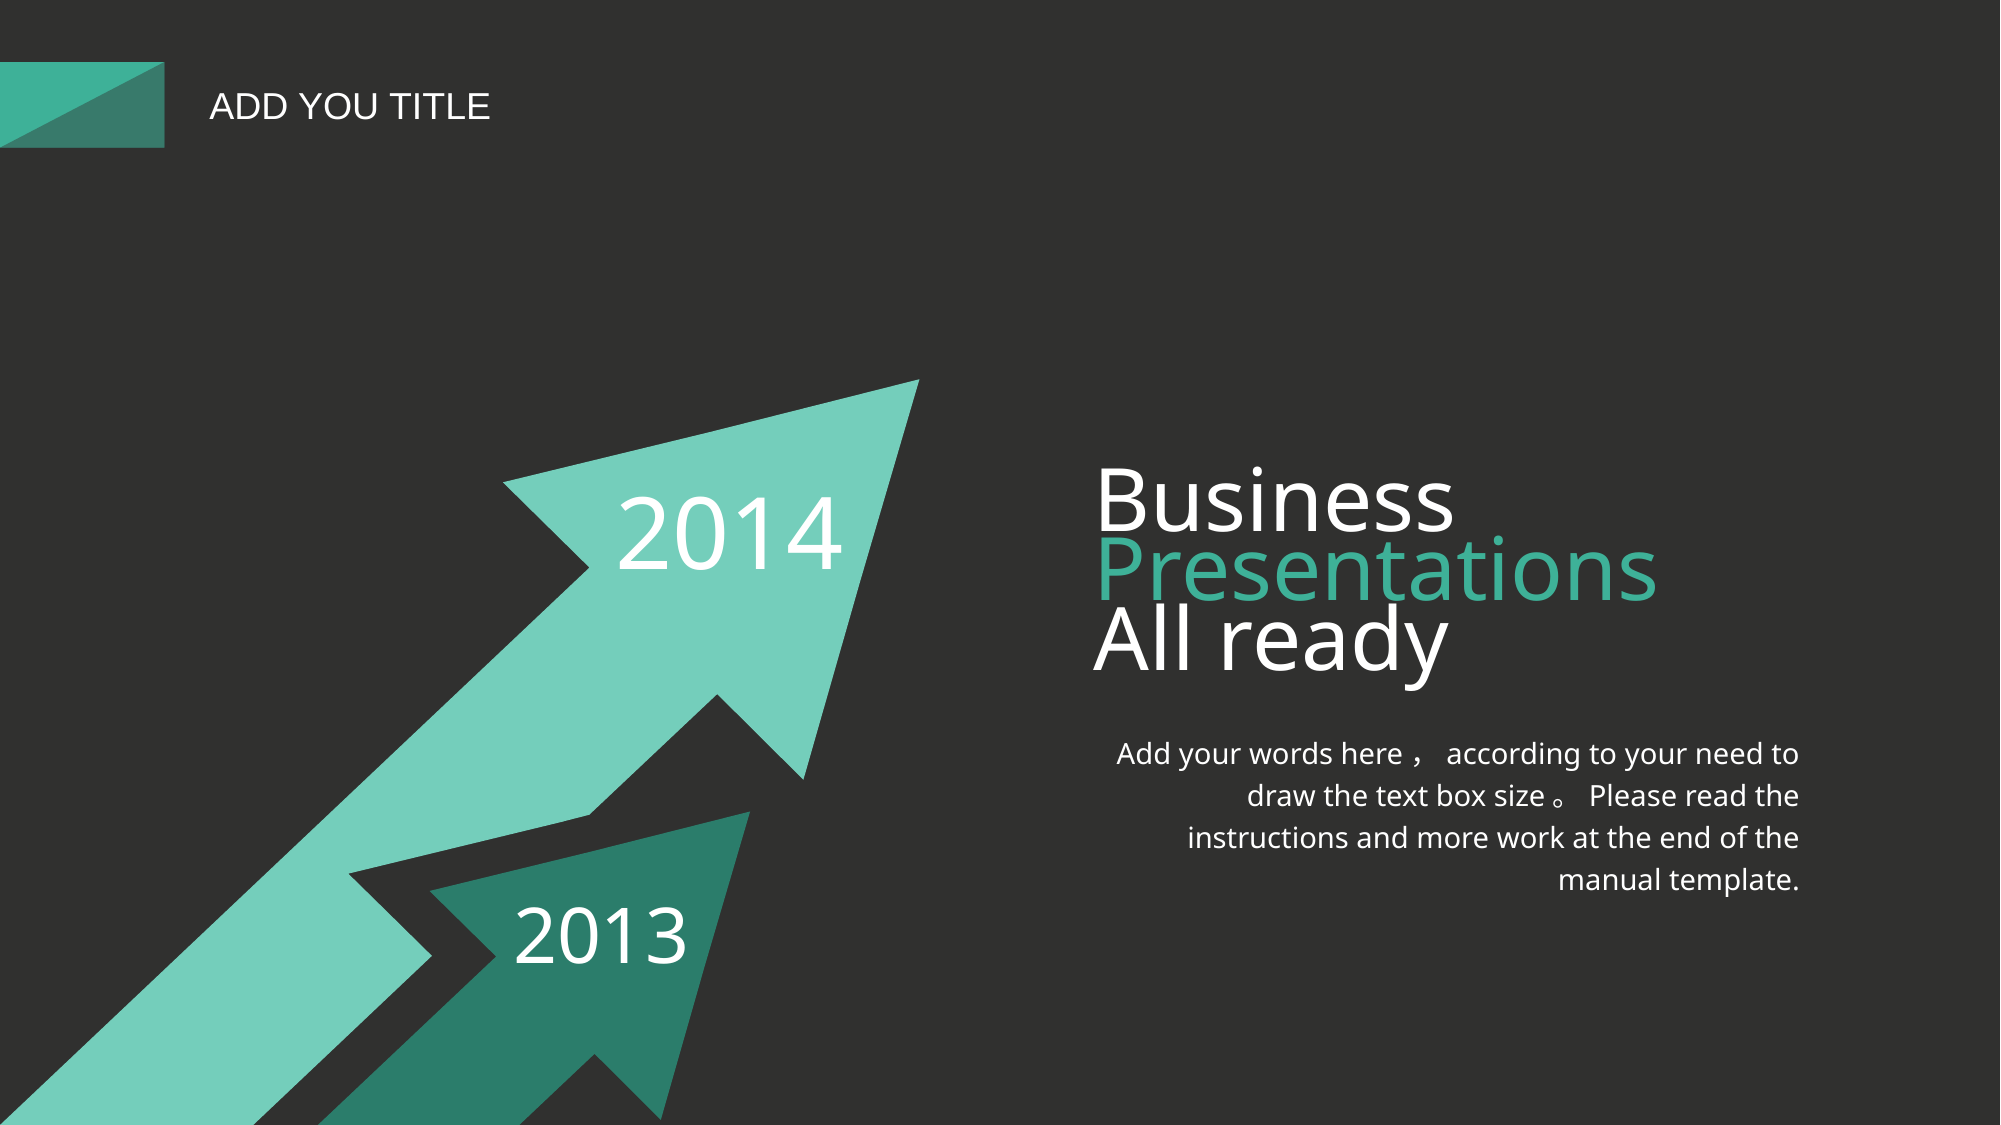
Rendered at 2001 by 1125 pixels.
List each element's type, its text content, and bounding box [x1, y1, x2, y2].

text_box 2013 [464, 879, 738, 987]
text_box Business Presentations All ready [1073, 449, 1746, 717]
text_box [478, 811, 751, 879]
text_box ADD YOU TITLE [194, 74, 507, 135]
text_box [0, 379, 920, 1125]
text_box 2014 [592, 462, 867, 598]
text_box [317, 986, 699, 1125]
text_box [429, 882, 464, 925]
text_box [0, 61, 165, 148]
text_box Add your words here，according to your need to draw the text box size。Please read the instructions and more work at the end of the manual template. [1096, 728, 1800, 897]
